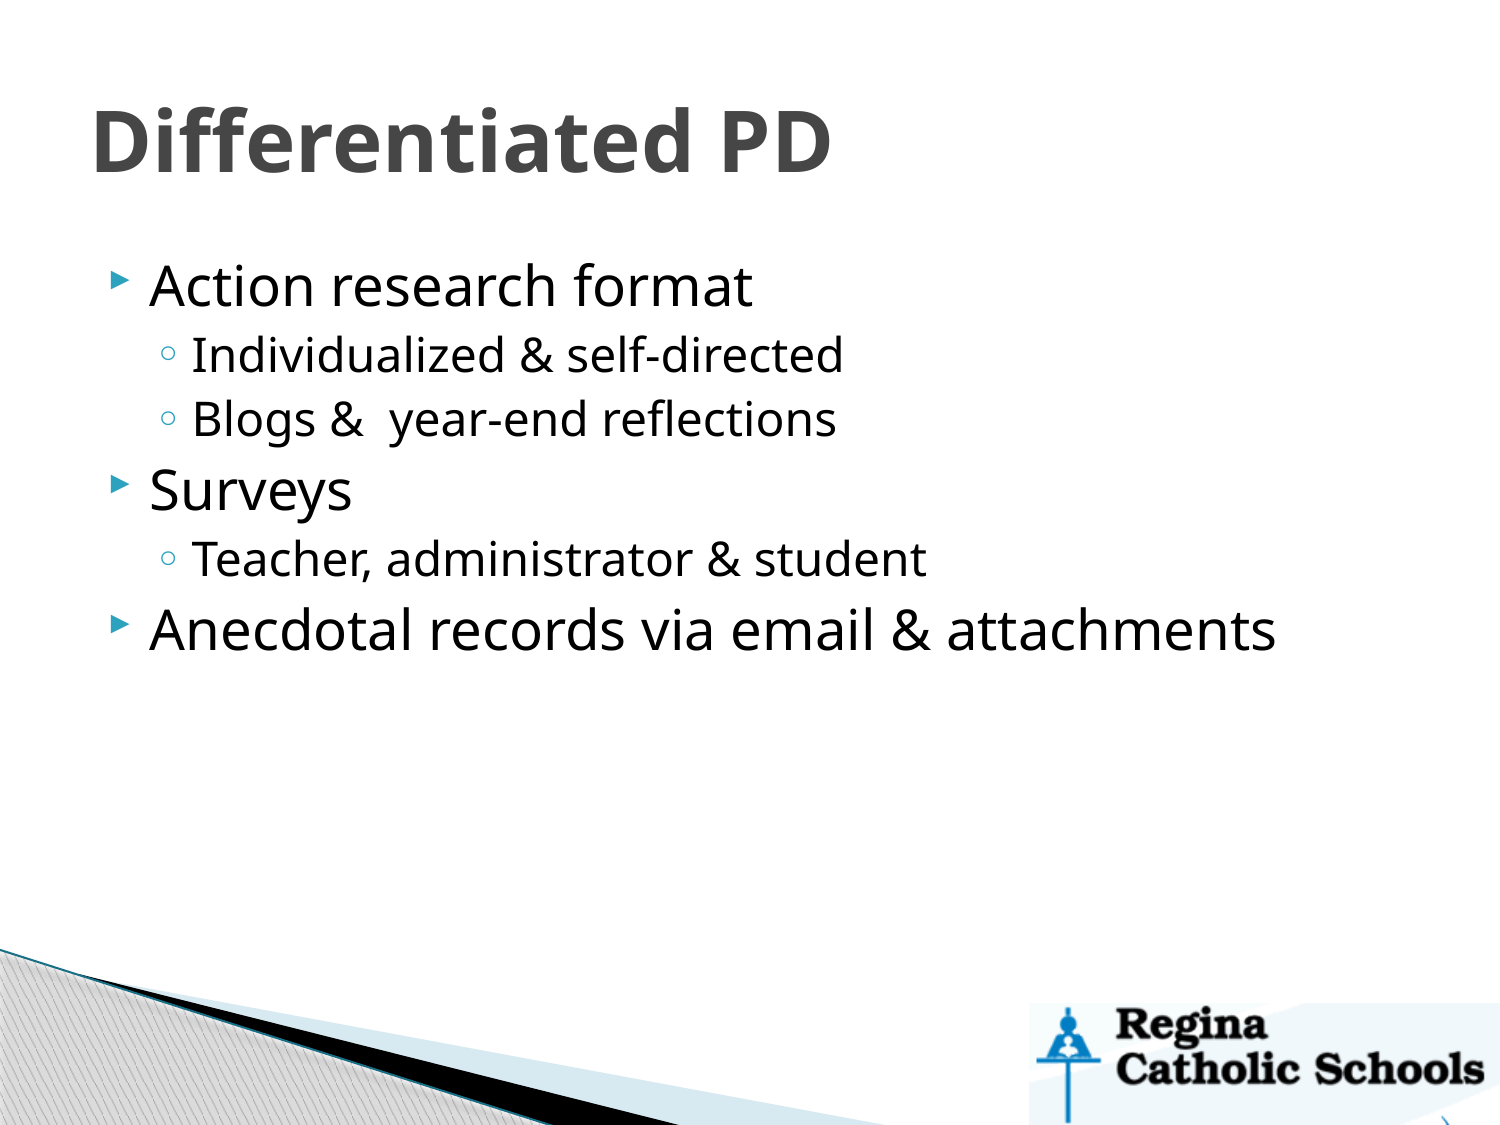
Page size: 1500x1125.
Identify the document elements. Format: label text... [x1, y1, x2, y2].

picture [1029, 1002, 1500, 1125]
title Differentiated PD [75, 45, 1425, 233]
list Action research format Individualized & self-directed Blogs & year-end reflections Surveys Teacher, administrator & student Anecdotal records via email & attachments [75, 243, 1425, 986]
